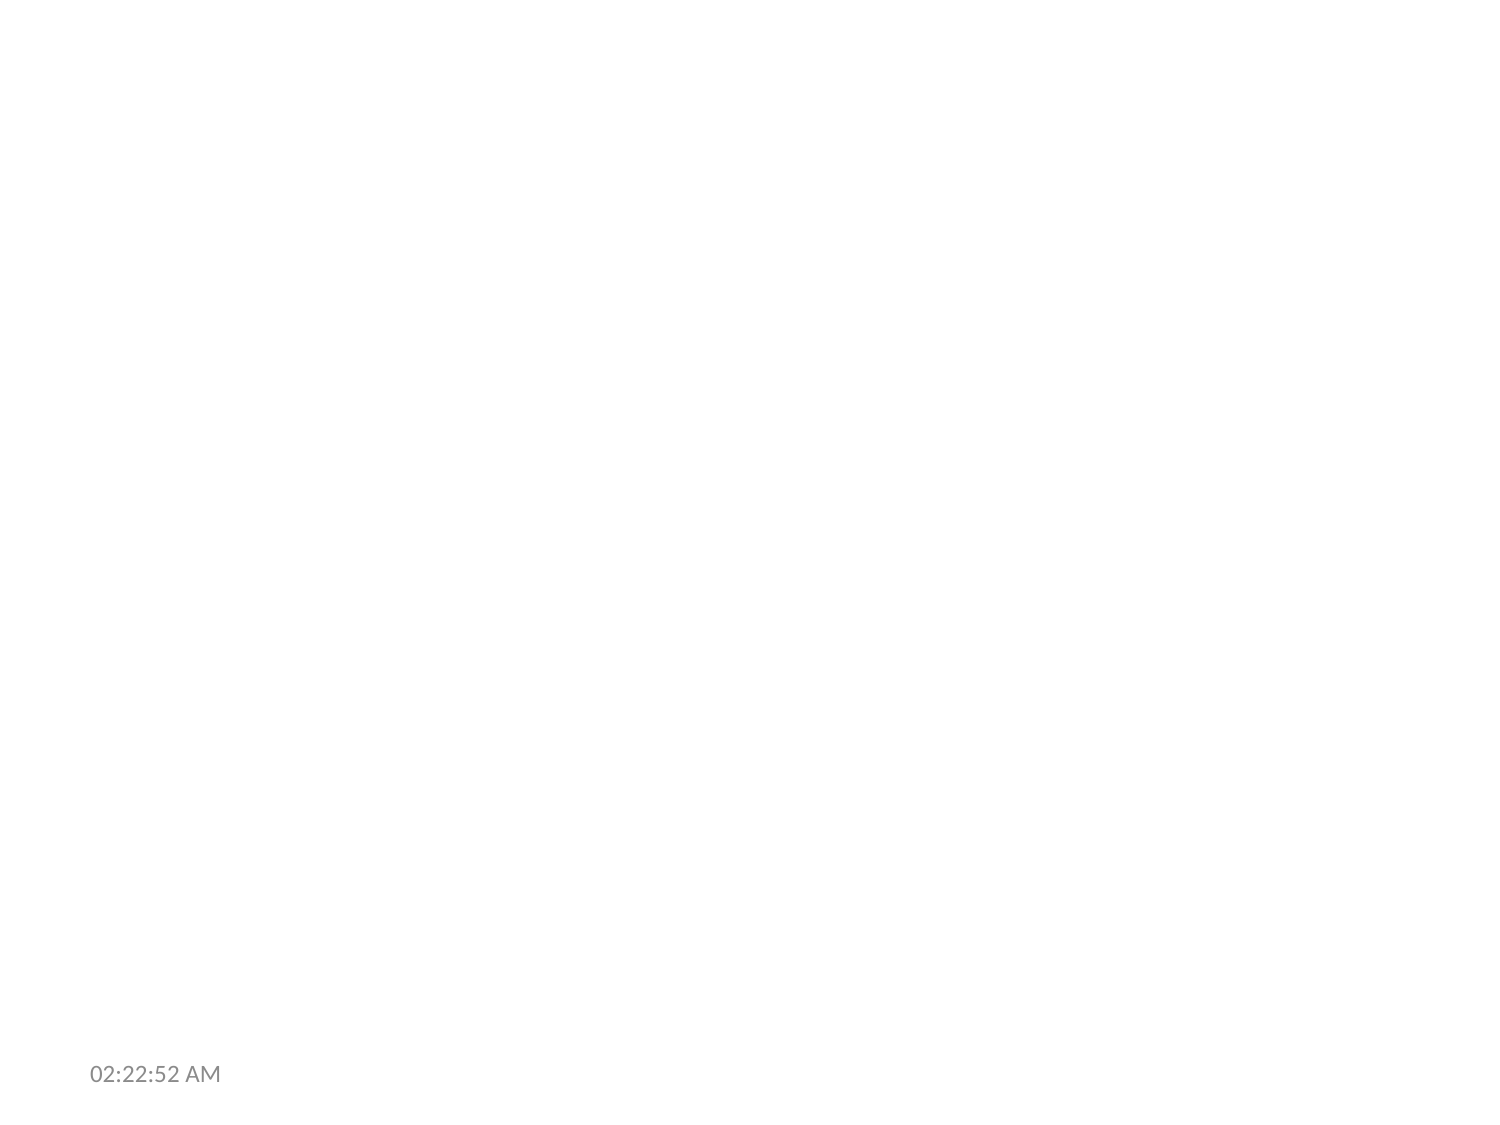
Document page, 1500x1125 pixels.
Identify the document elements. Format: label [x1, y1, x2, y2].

slide_number [75, 1042, 425, 1103]
